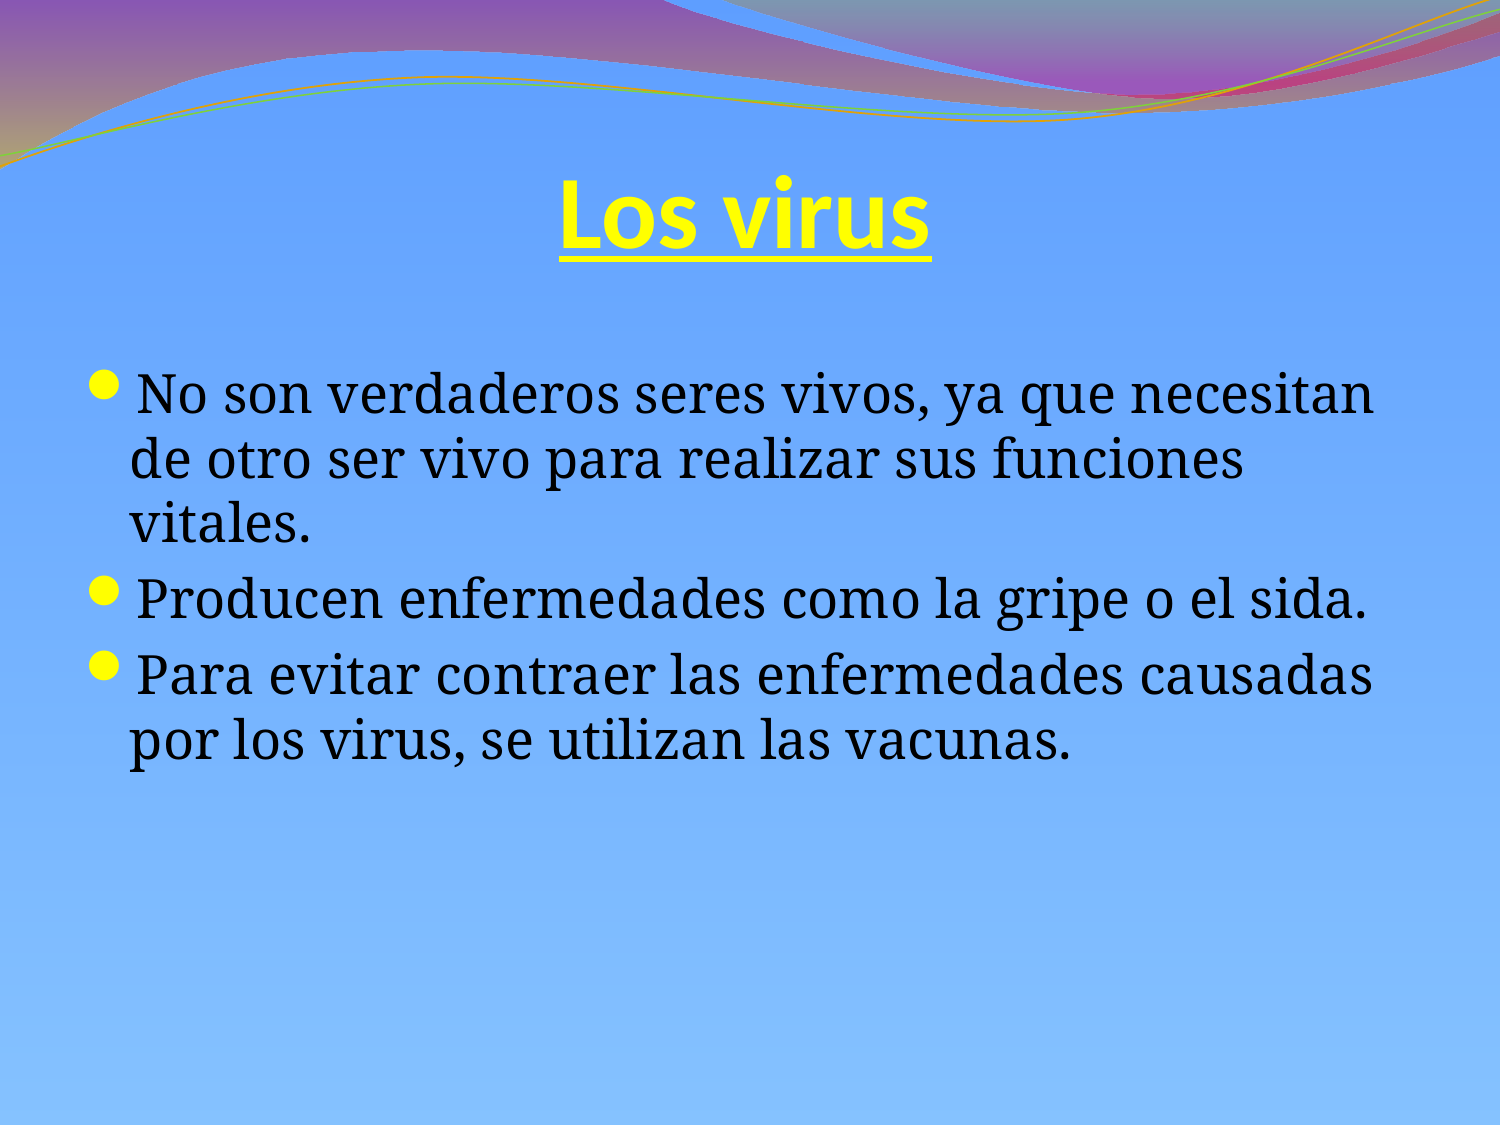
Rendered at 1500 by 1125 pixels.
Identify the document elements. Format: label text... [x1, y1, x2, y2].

list No son verdaderos seres vivos, ya que necesitan de otro ser vivo para realizar sus funciones vitales. Producen enfermedades como la gripe o el sida. Para evitar contraer las enfermedades causadas por los virus, se utilizan las vacunas. [70, 351, 1421, 1072]
title Los virus [70, 82, 1421, 270]
